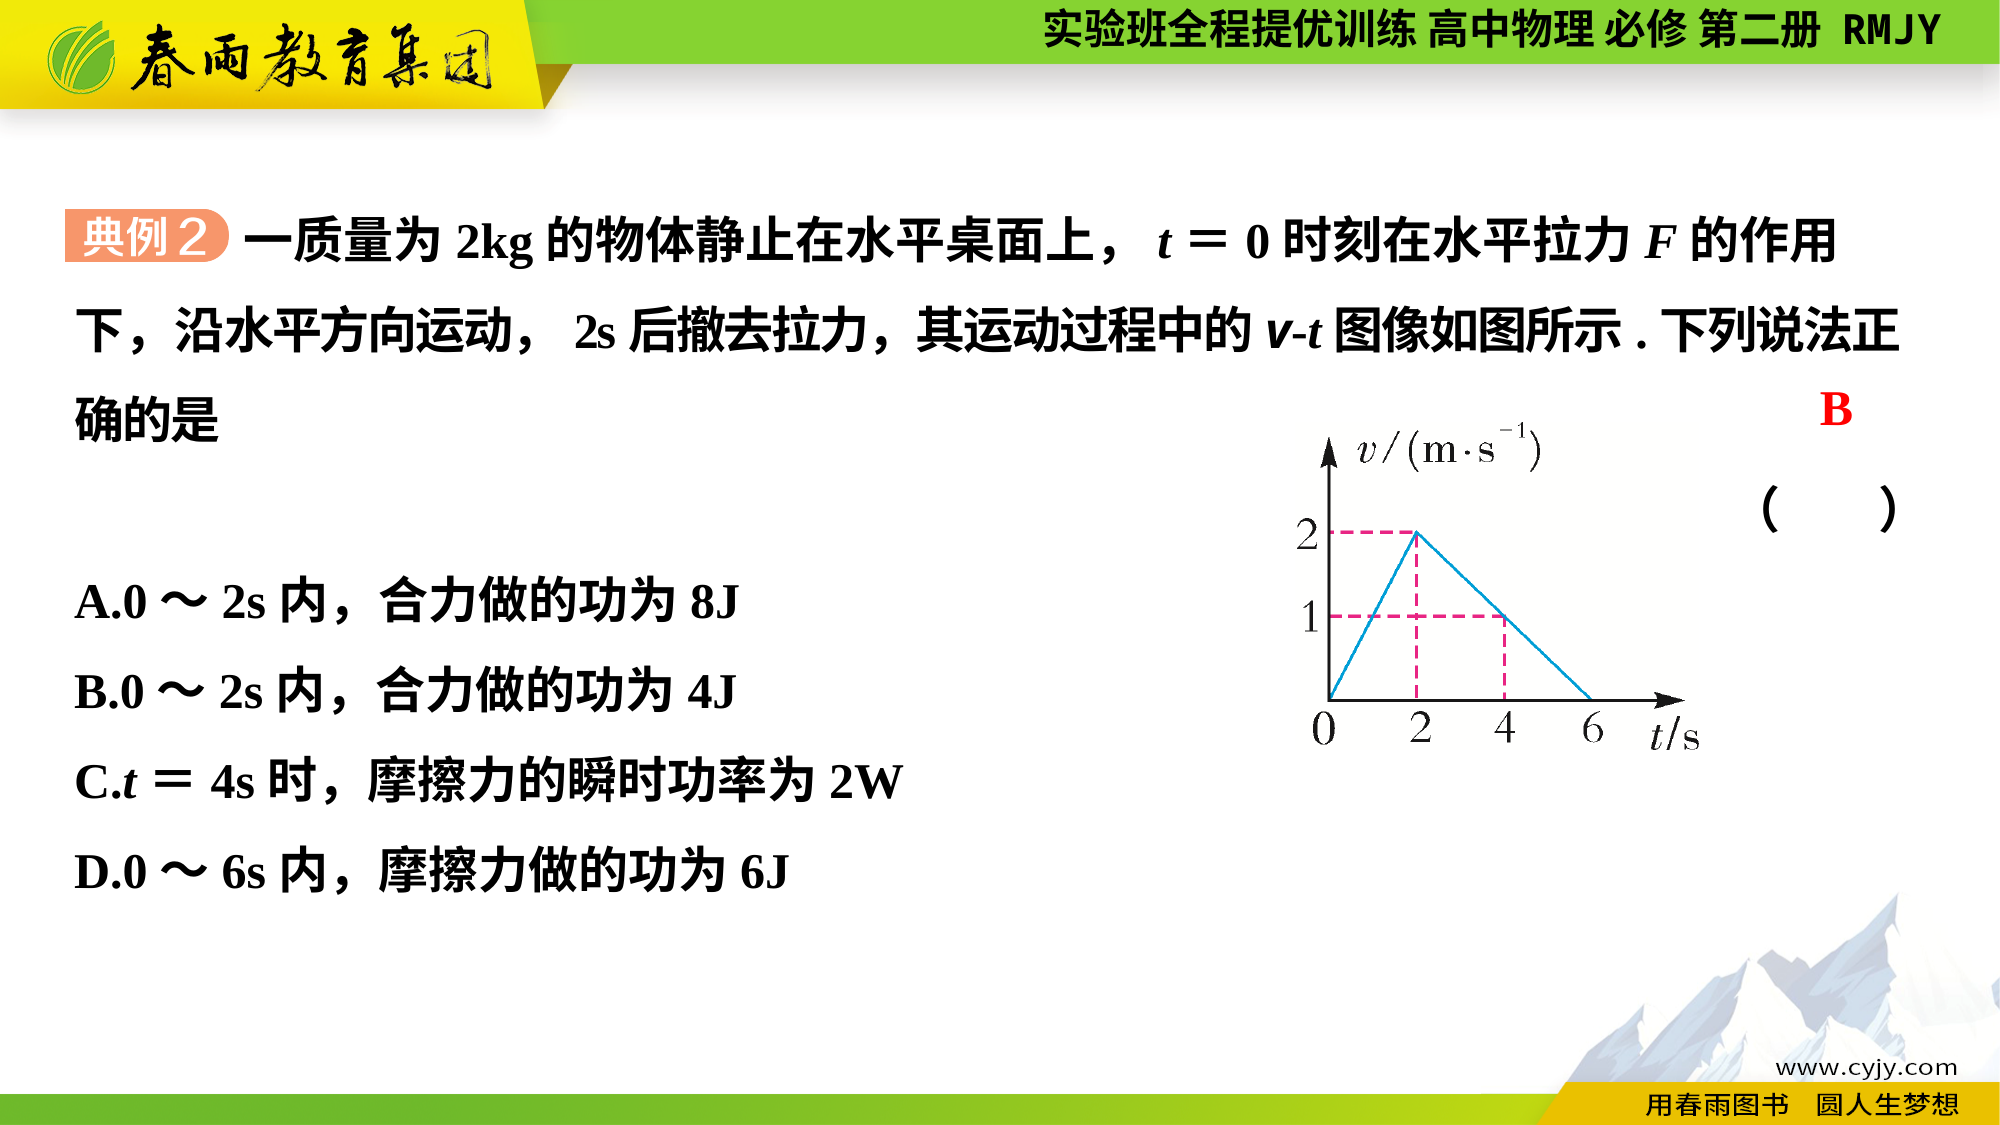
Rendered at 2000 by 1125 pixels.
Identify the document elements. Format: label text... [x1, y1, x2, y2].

text_box B [1805, 367, 1869, 443]
picture [0, 0, 2000, 1125]
list 一质量为2kg的物体静止在水平桌面上，t＝0时刻在水平拉力F的作用下，沿水平方向运动，2s后撤去拉力，其运动过程中的v-t图像如图所示.下列说法正确的是 （ ） A.0～2s内，合力做的功为8J B.0～2s内，合力做的功为4J C.t＝4s时，摩擦力的瞬时功率为2W D.0～6s内，摩擦力做的功为6J [59, 171, 1944, 823]
